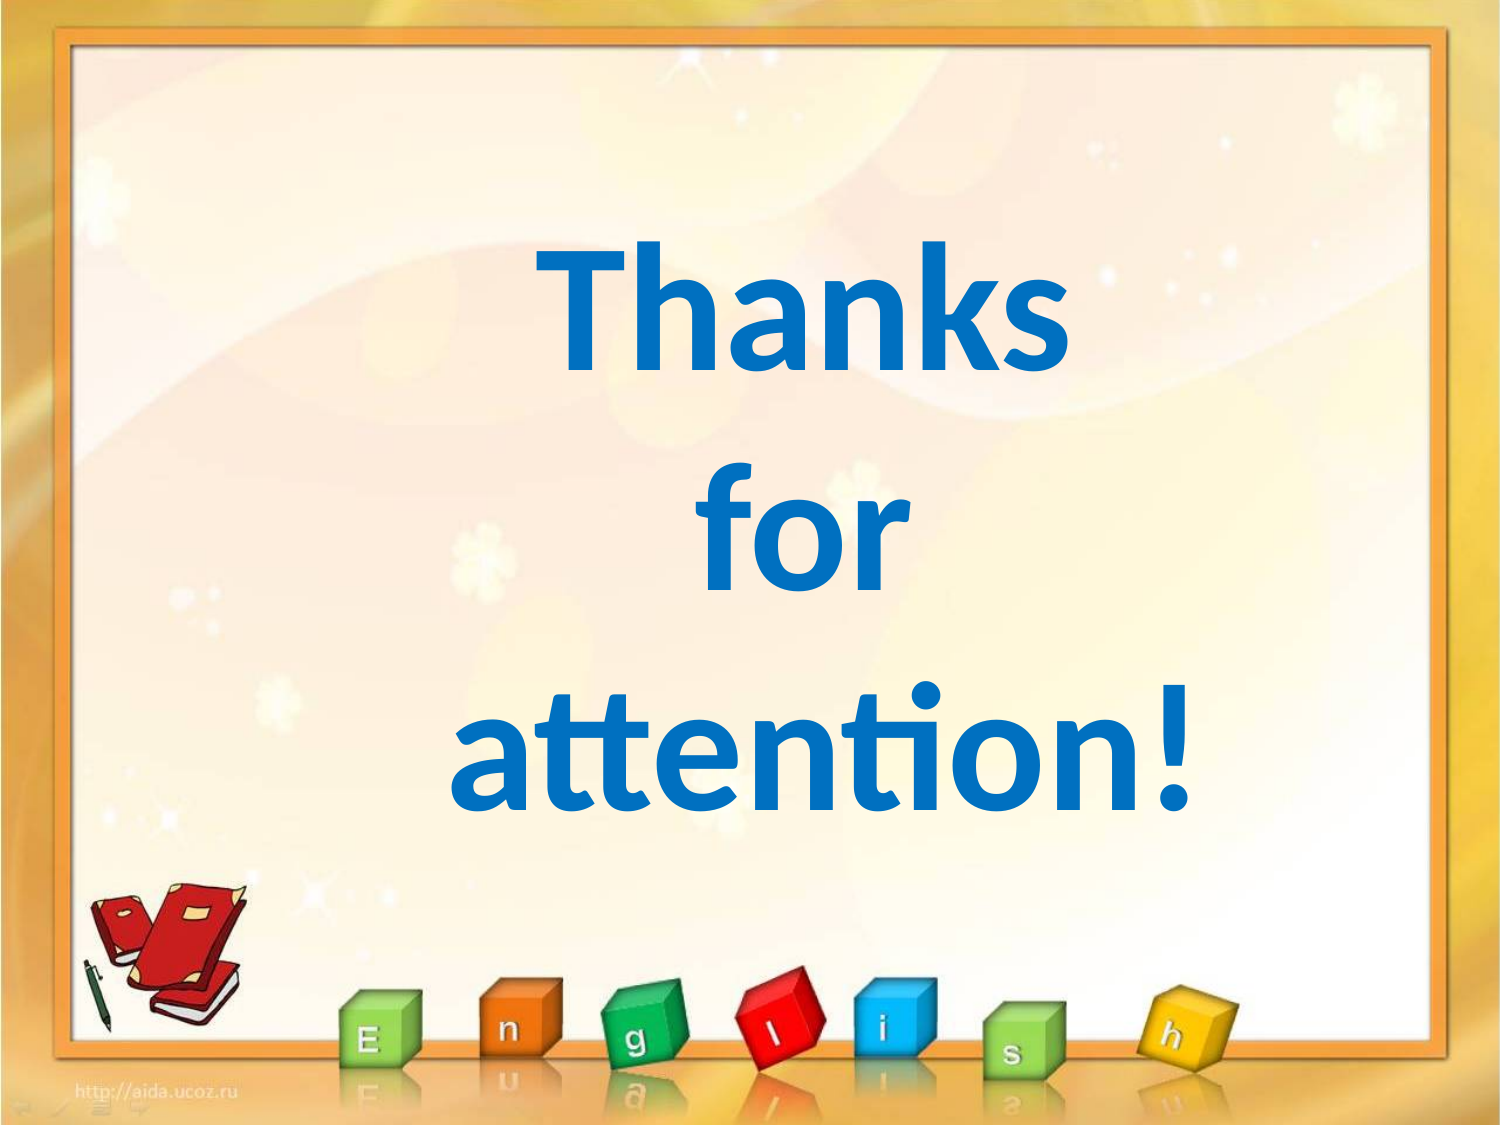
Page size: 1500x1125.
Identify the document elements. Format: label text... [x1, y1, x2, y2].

title Thanks for attention! [149, 0, 1500, 705]
picture [0, 0, 1500, 1125]
